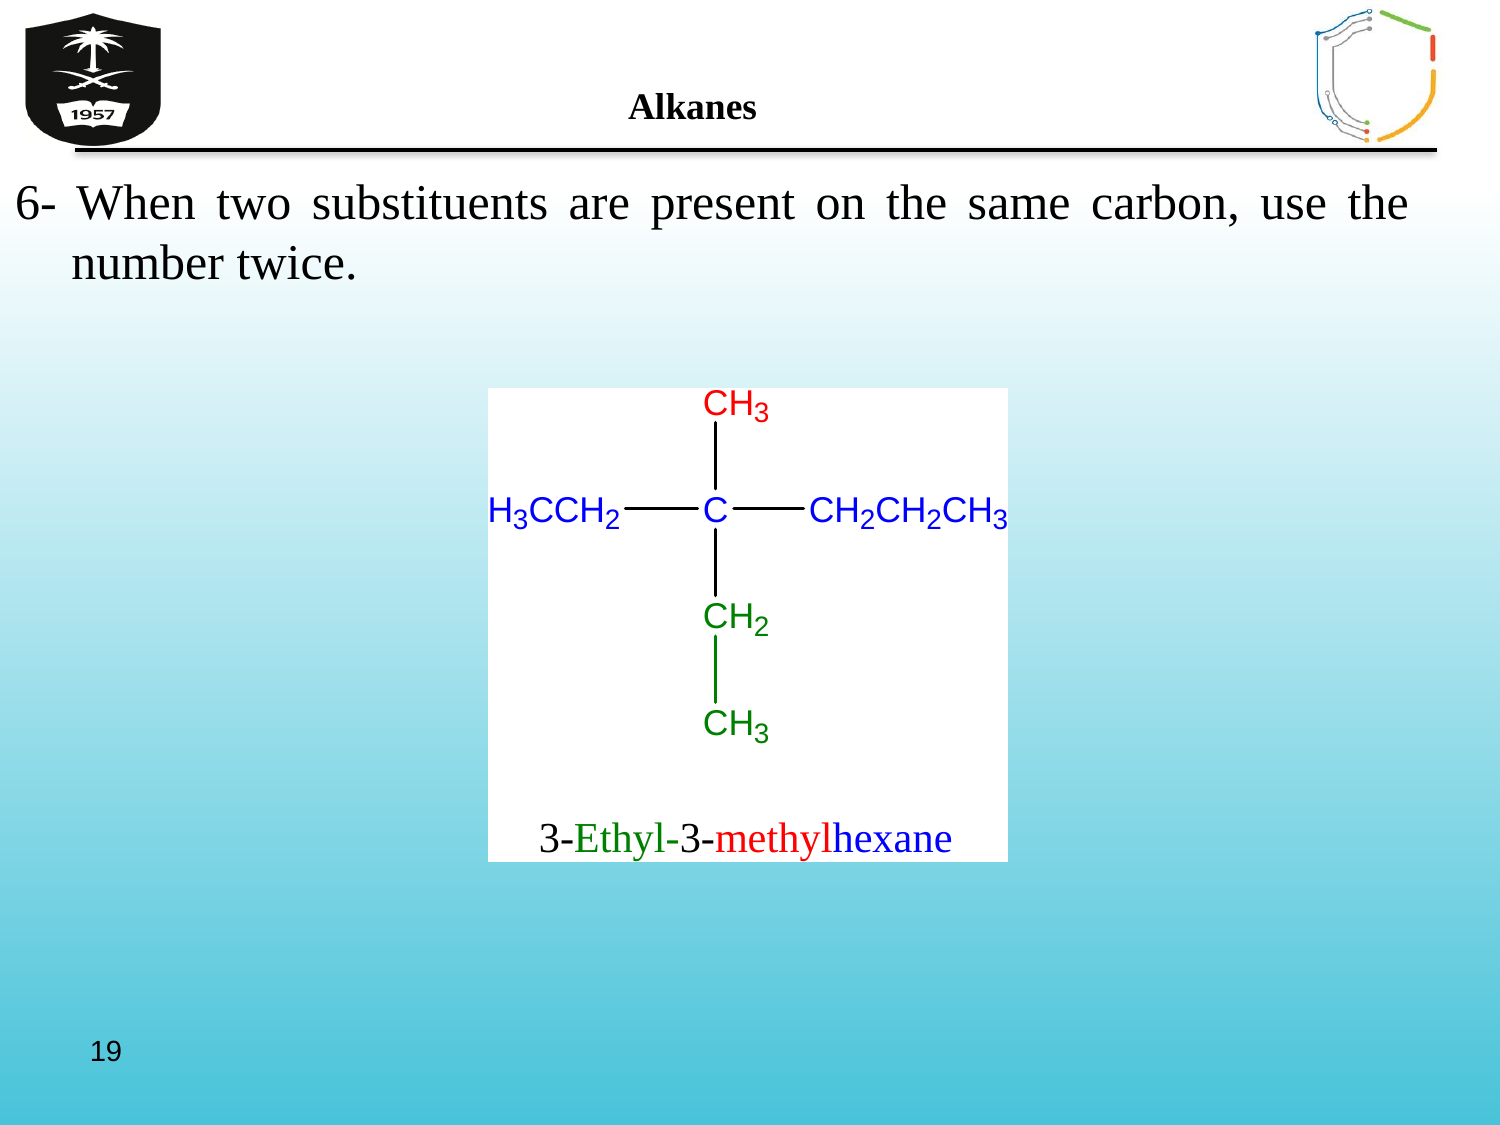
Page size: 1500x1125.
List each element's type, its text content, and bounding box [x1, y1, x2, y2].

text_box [487, 387, 1009, 863]
picture [1287, 0, 1463, 165]
picture [24, 12, 163, 151]
list 6- When two substituents are present on the same carbon, use the number twice. [0, 162, 1425, 363]
text_box Alkanes [613, 74, 773, 135]
text_box 19 [75, 1024, 425, 1103]
